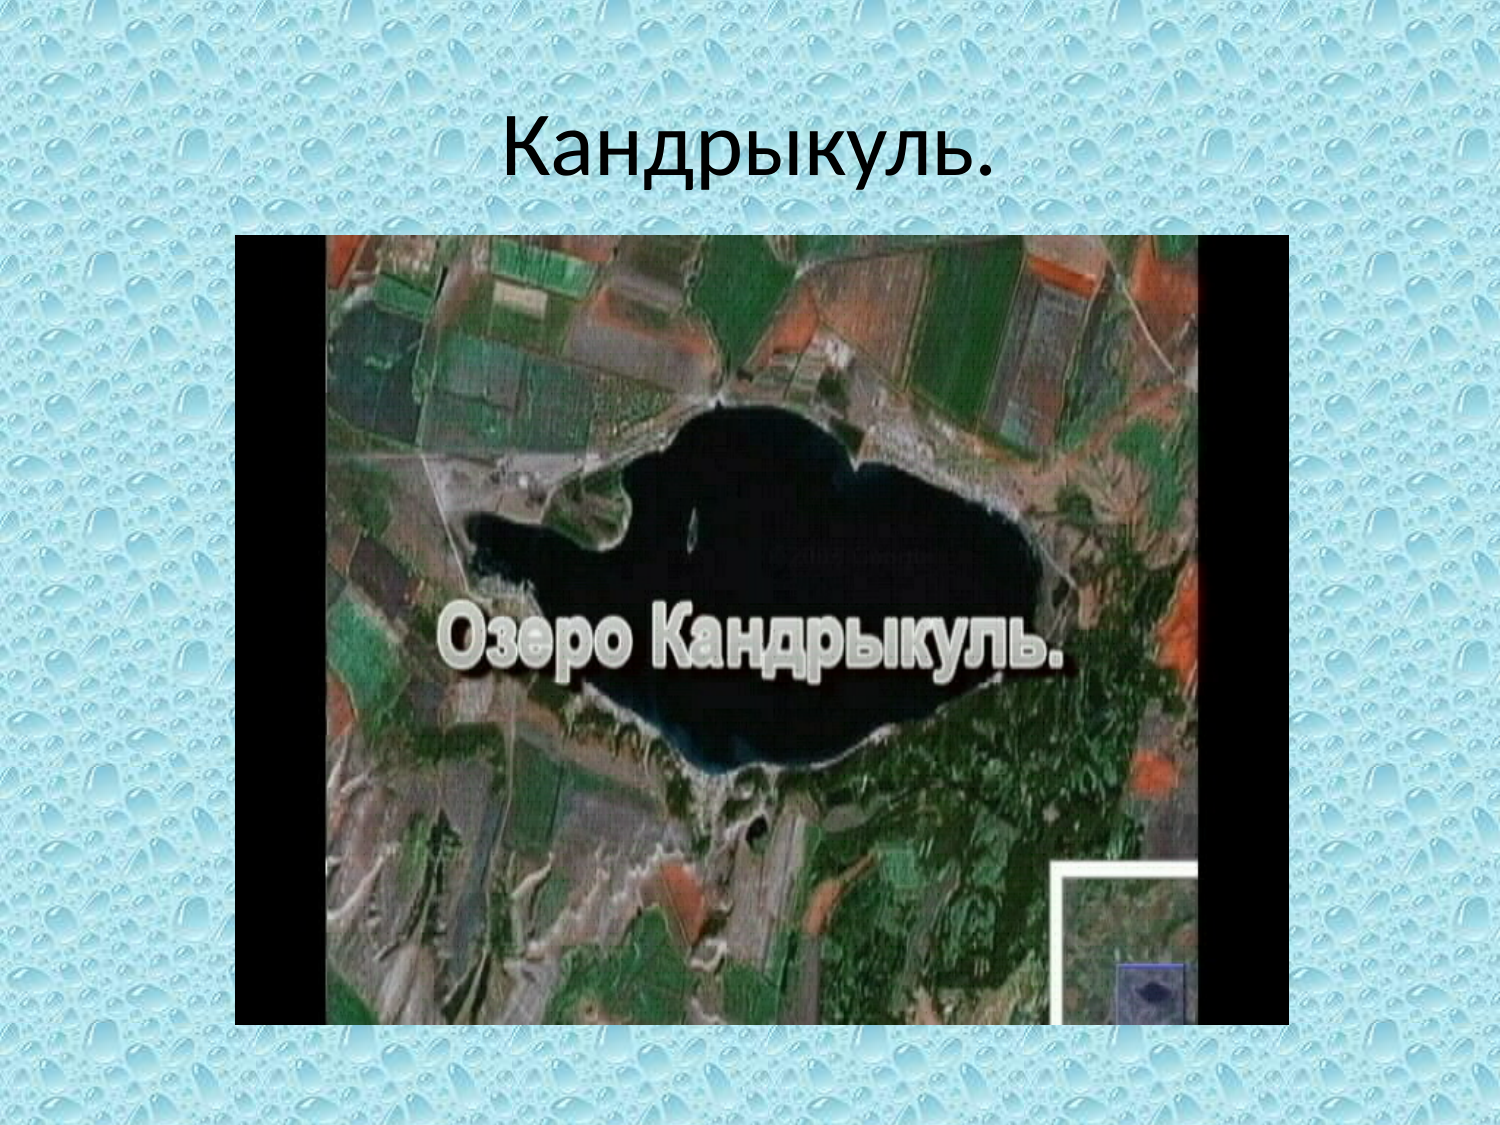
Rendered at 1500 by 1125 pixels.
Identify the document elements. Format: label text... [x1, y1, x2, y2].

title Кандрыкуль. [75, 45, 1425, 233]
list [234, 234, 1290, 1026]
picture [0, 0, 1500, 1125]
